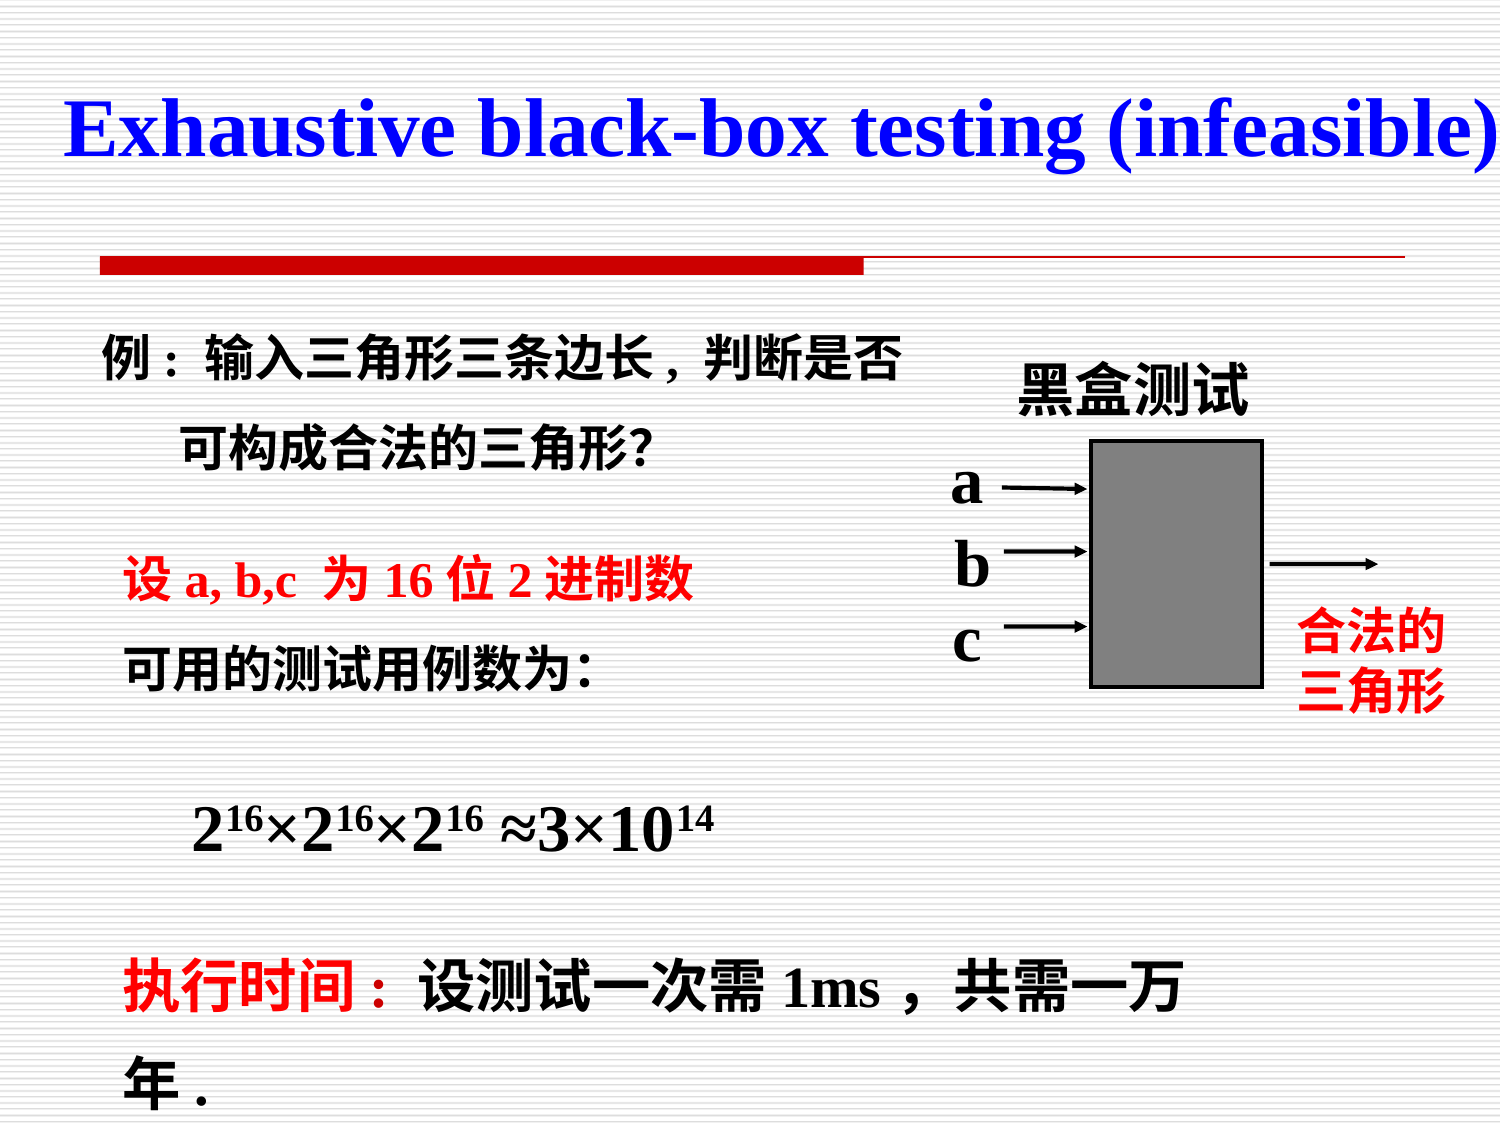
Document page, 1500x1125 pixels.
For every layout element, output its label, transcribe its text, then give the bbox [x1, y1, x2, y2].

text_box [1007, 545, 1088, 558]
text_box [1269, 557, 1379, 571]
picture [0, 0, 1500, 1125]
text_box 黑盒测试 [1001, 346, 1265, 431]
text_box [1003, 620, 1088, 633]
text_box 合法的三角形 [1281, 591, 1500, 727]
text_box c [937, 587, 998, 683]
text_box b [939, 512, 1007, 608]
text_box 设a, b,c 为16位2进制数 可用的测试用例数为： [107, 509, 736, 705]
text_box [1001, 482, 1088, 496]
text_box a [935, 429, 999, 525]
text_box 216×216×216 ≈3×1014 [176, 777, 730, 872]
text_box 执行时间: 设测试一次需1ms，共需一万年. [107, 913, 1282, 1125]
text_box [1091, 441, 1263, 687]
text_box Exhaustive black-box testing (infeasible) [48, 60, 1500, 186]
text_box 例: 输入三角形三条边长, 判断是否可构成合法的三角形？ [86, 289, 928, 497]
